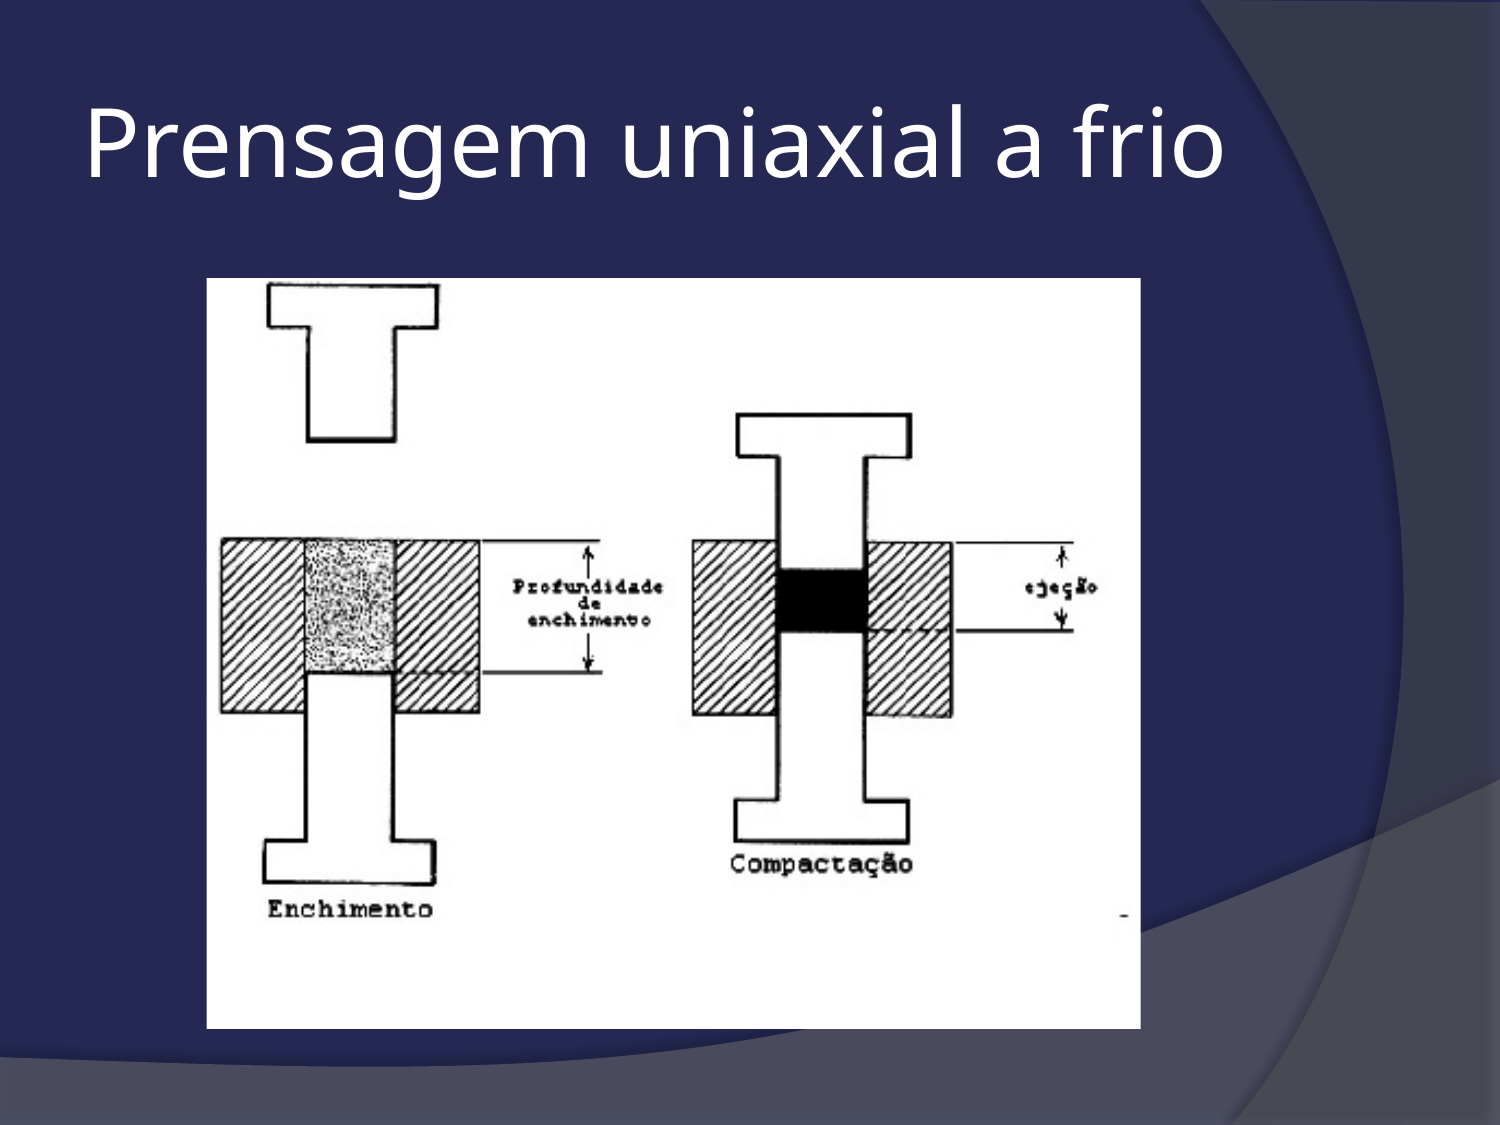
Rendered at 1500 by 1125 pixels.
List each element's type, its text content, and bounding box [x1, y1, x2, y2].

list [206, 278, 1141, 1029]
title Prensagem uniaxial a frio [75, 45, 1300, 233]
